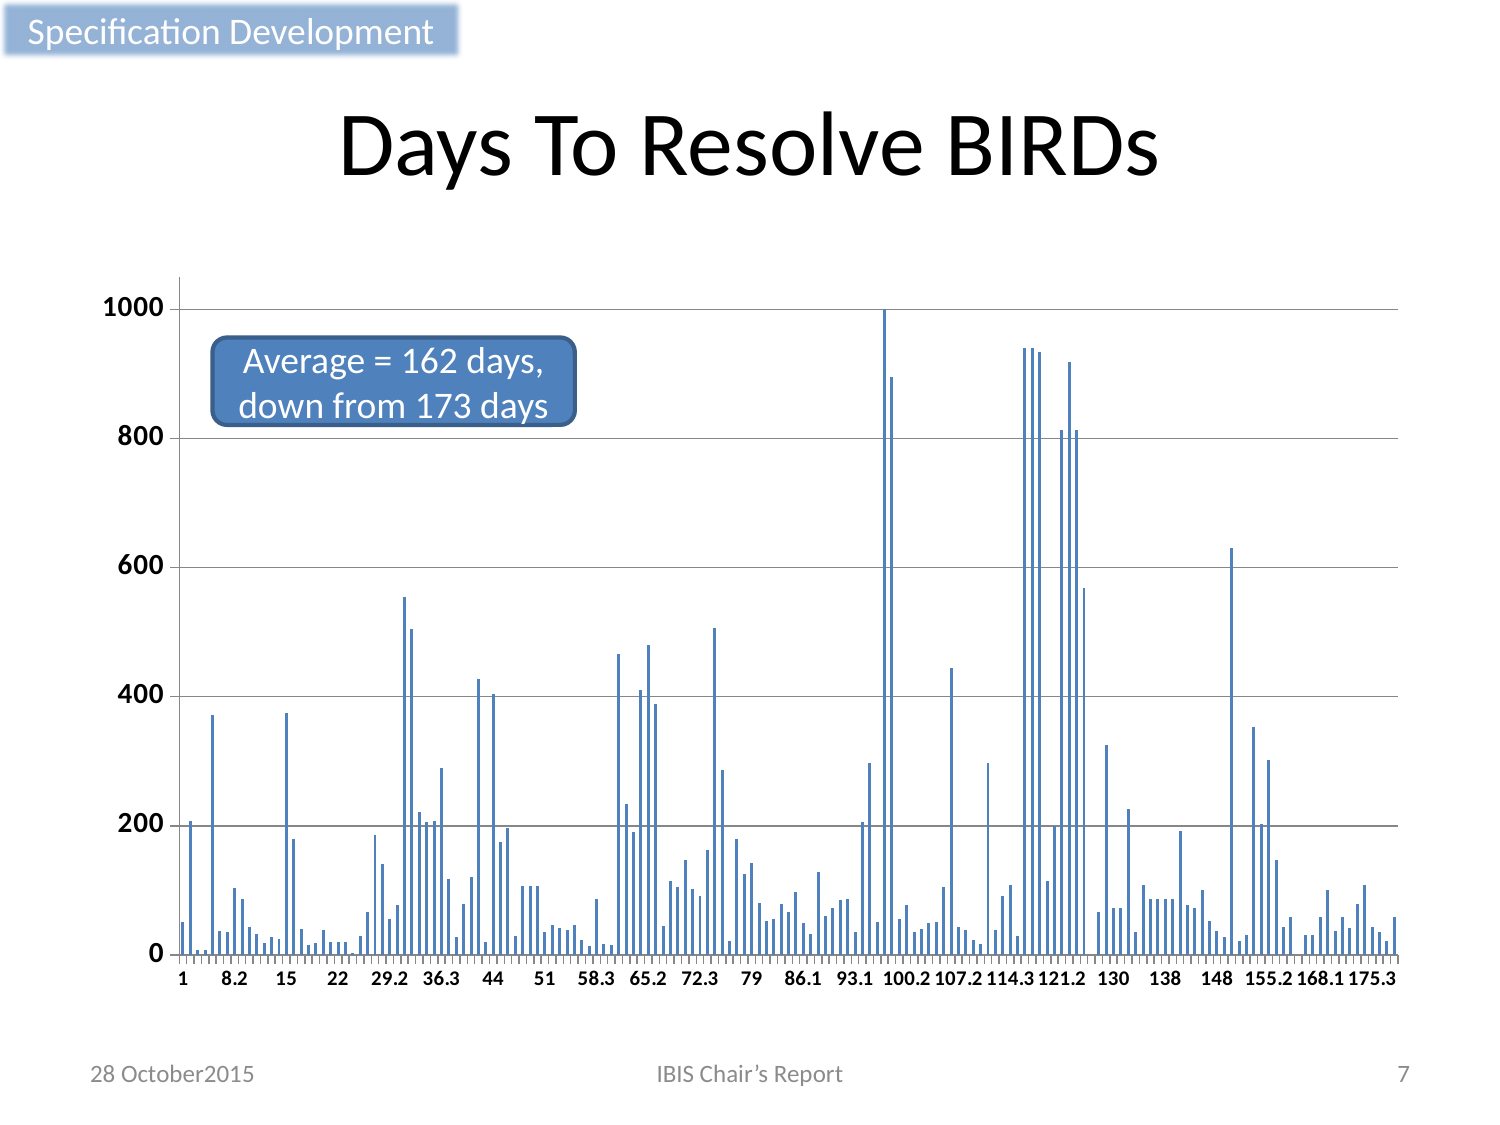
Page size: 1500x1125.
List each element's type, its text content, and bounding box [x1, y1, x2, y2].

chart [74, 262, 1426, 1006]
footer IBIS Chair’s Report [512, 1042, 988, 1103]
text_box Specification Development [8, 8, 455, 52]
title Days To Resolve BIRDs [75, 45, 1425, 233]
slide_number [75, 1042, 425, 1103]
slide_number 7 [1074, 1042, 1425, 1103]
